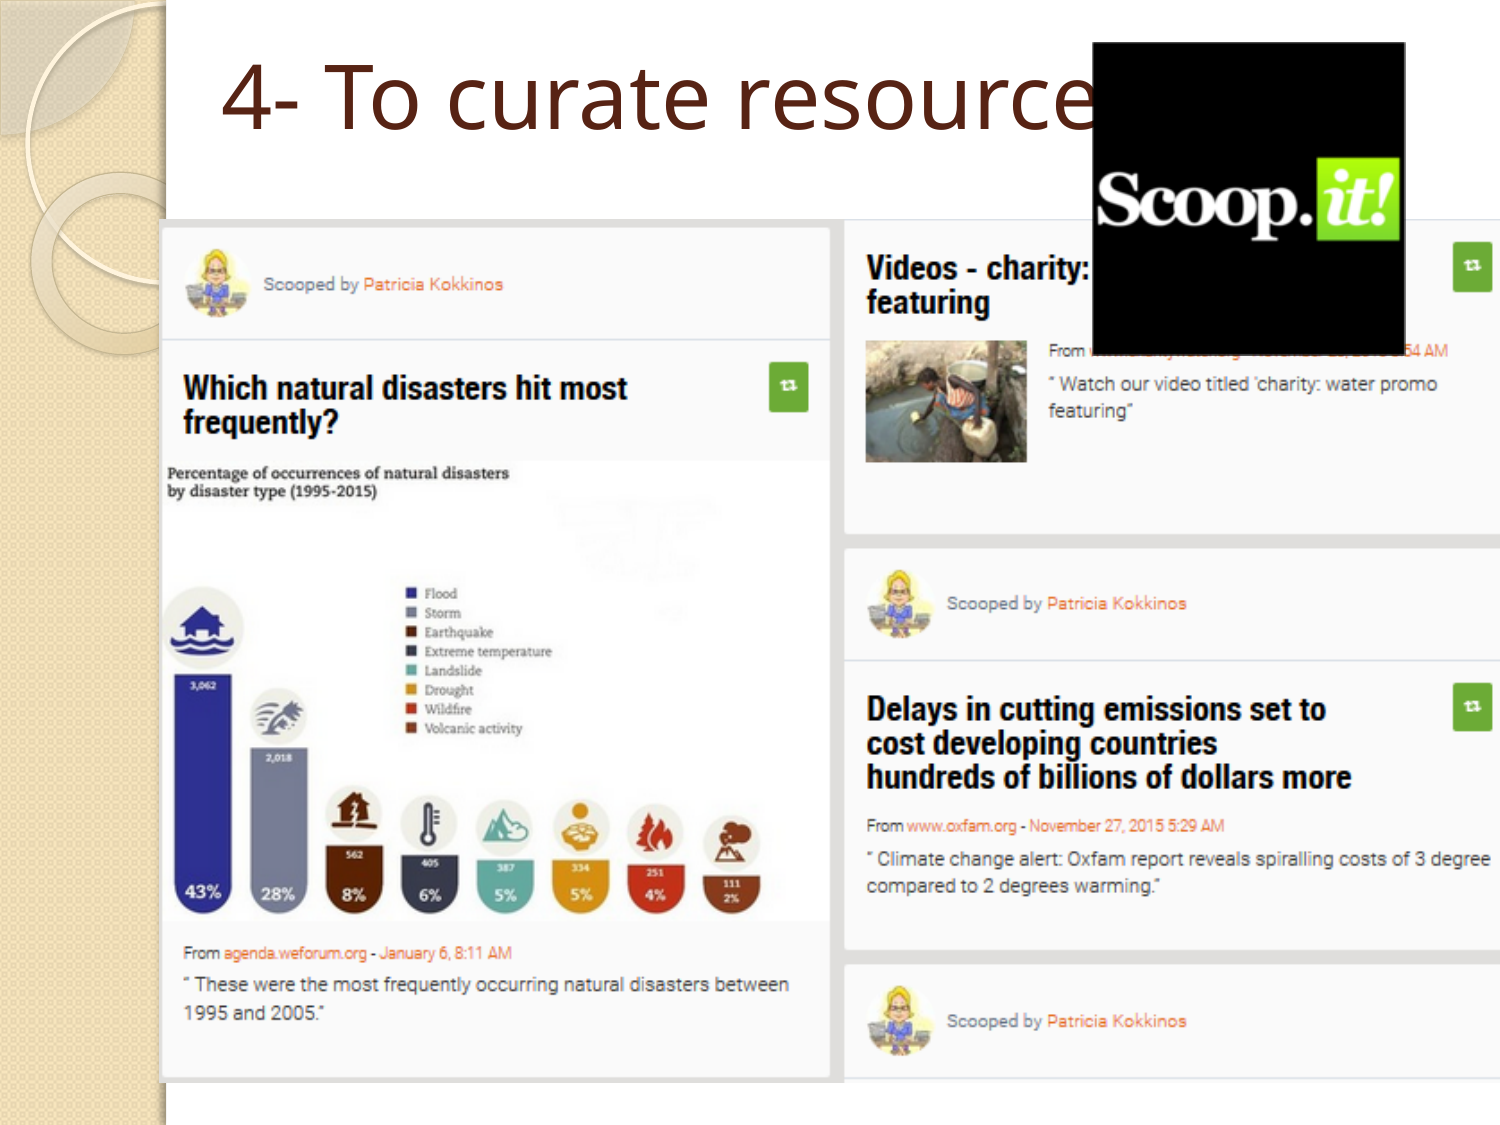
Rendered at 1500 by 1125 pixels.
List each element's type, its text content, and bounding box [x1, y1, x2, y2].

picture [159, 42, 1500, 1083]
title 4- To curate resources [206, 0, 1437, 188]
